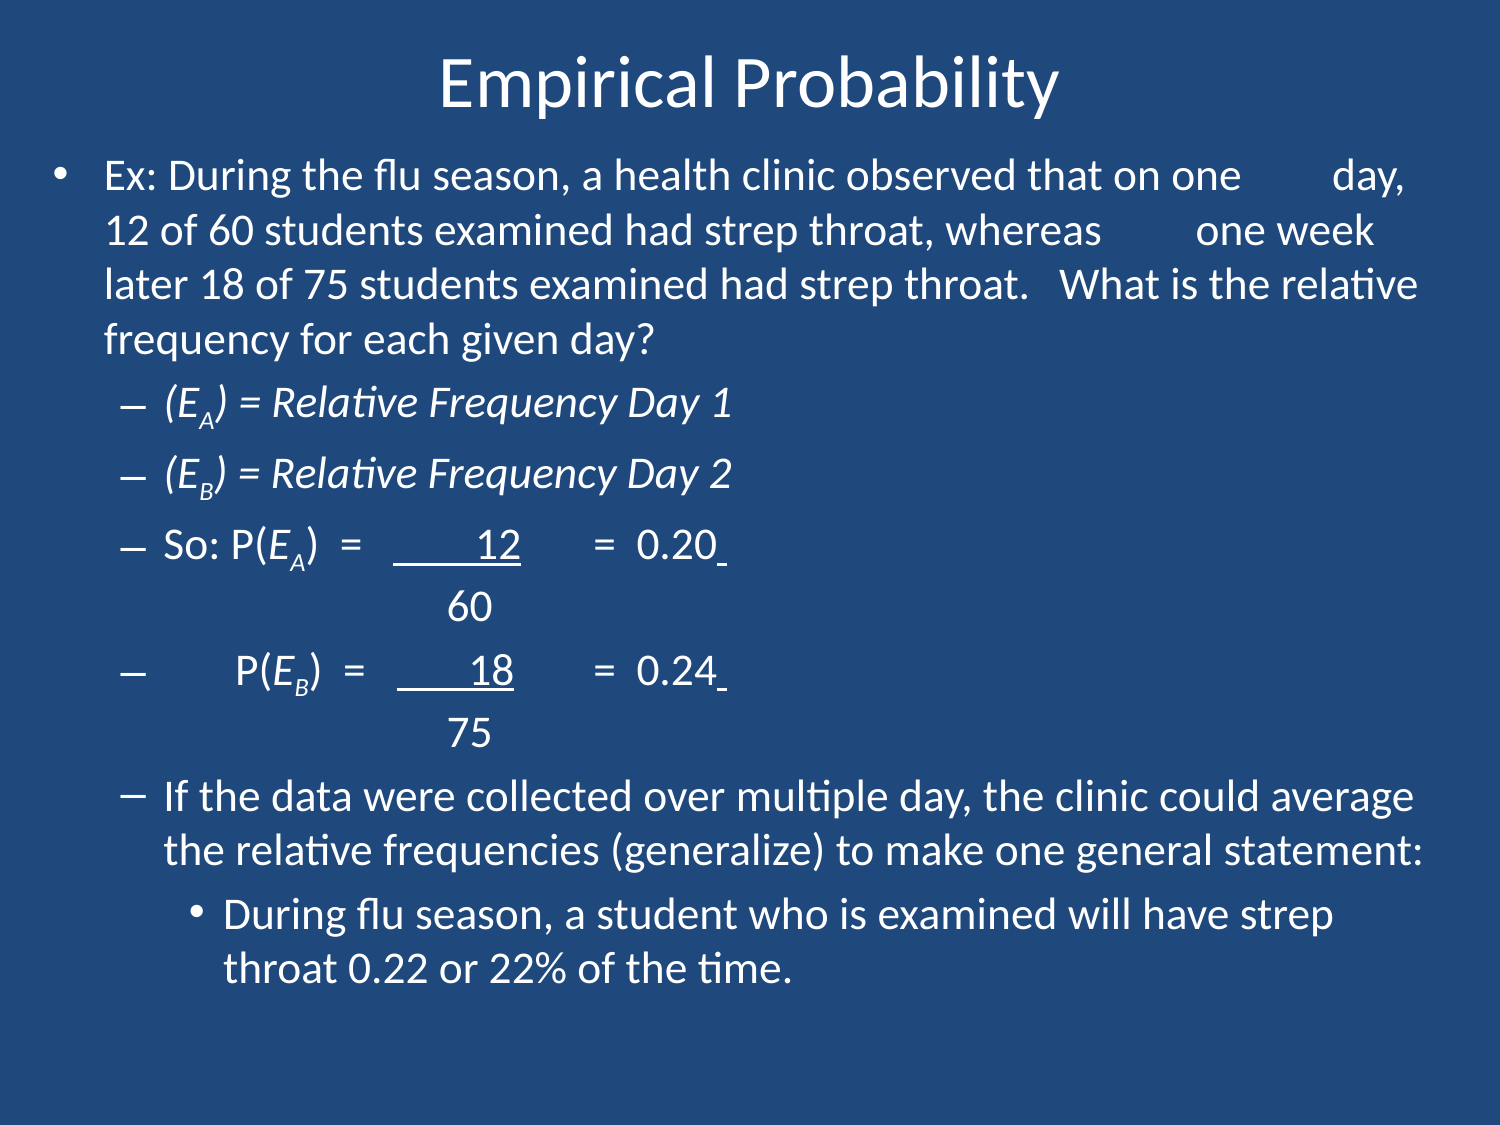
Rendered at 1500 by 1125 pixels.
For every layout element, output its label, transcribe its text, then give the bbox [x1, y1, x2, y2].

list Ex: During the flu season, a health clinic observed that on one day, 12 of 60 students examined had strep throat, whereas one week later 18 of 75 students examined had strep throat. What is the relative frequency for each given day? (EA) = Relative Frequency Day 1 (EB) = Relative Frequency Day 2 So: P(EA) = 12 = 0.20 60 P(EB) = 18 = 0.24 75 If the data were collected over multiple day, the clinic could average the relative frequencies (generalize) to make one general statement: During flu season, a student who is examined will have strep throat 0.22 or 22% of the time. [37, 137, 1450, 1050]
title Empirical Probability [75, 24, 1425, 130]
